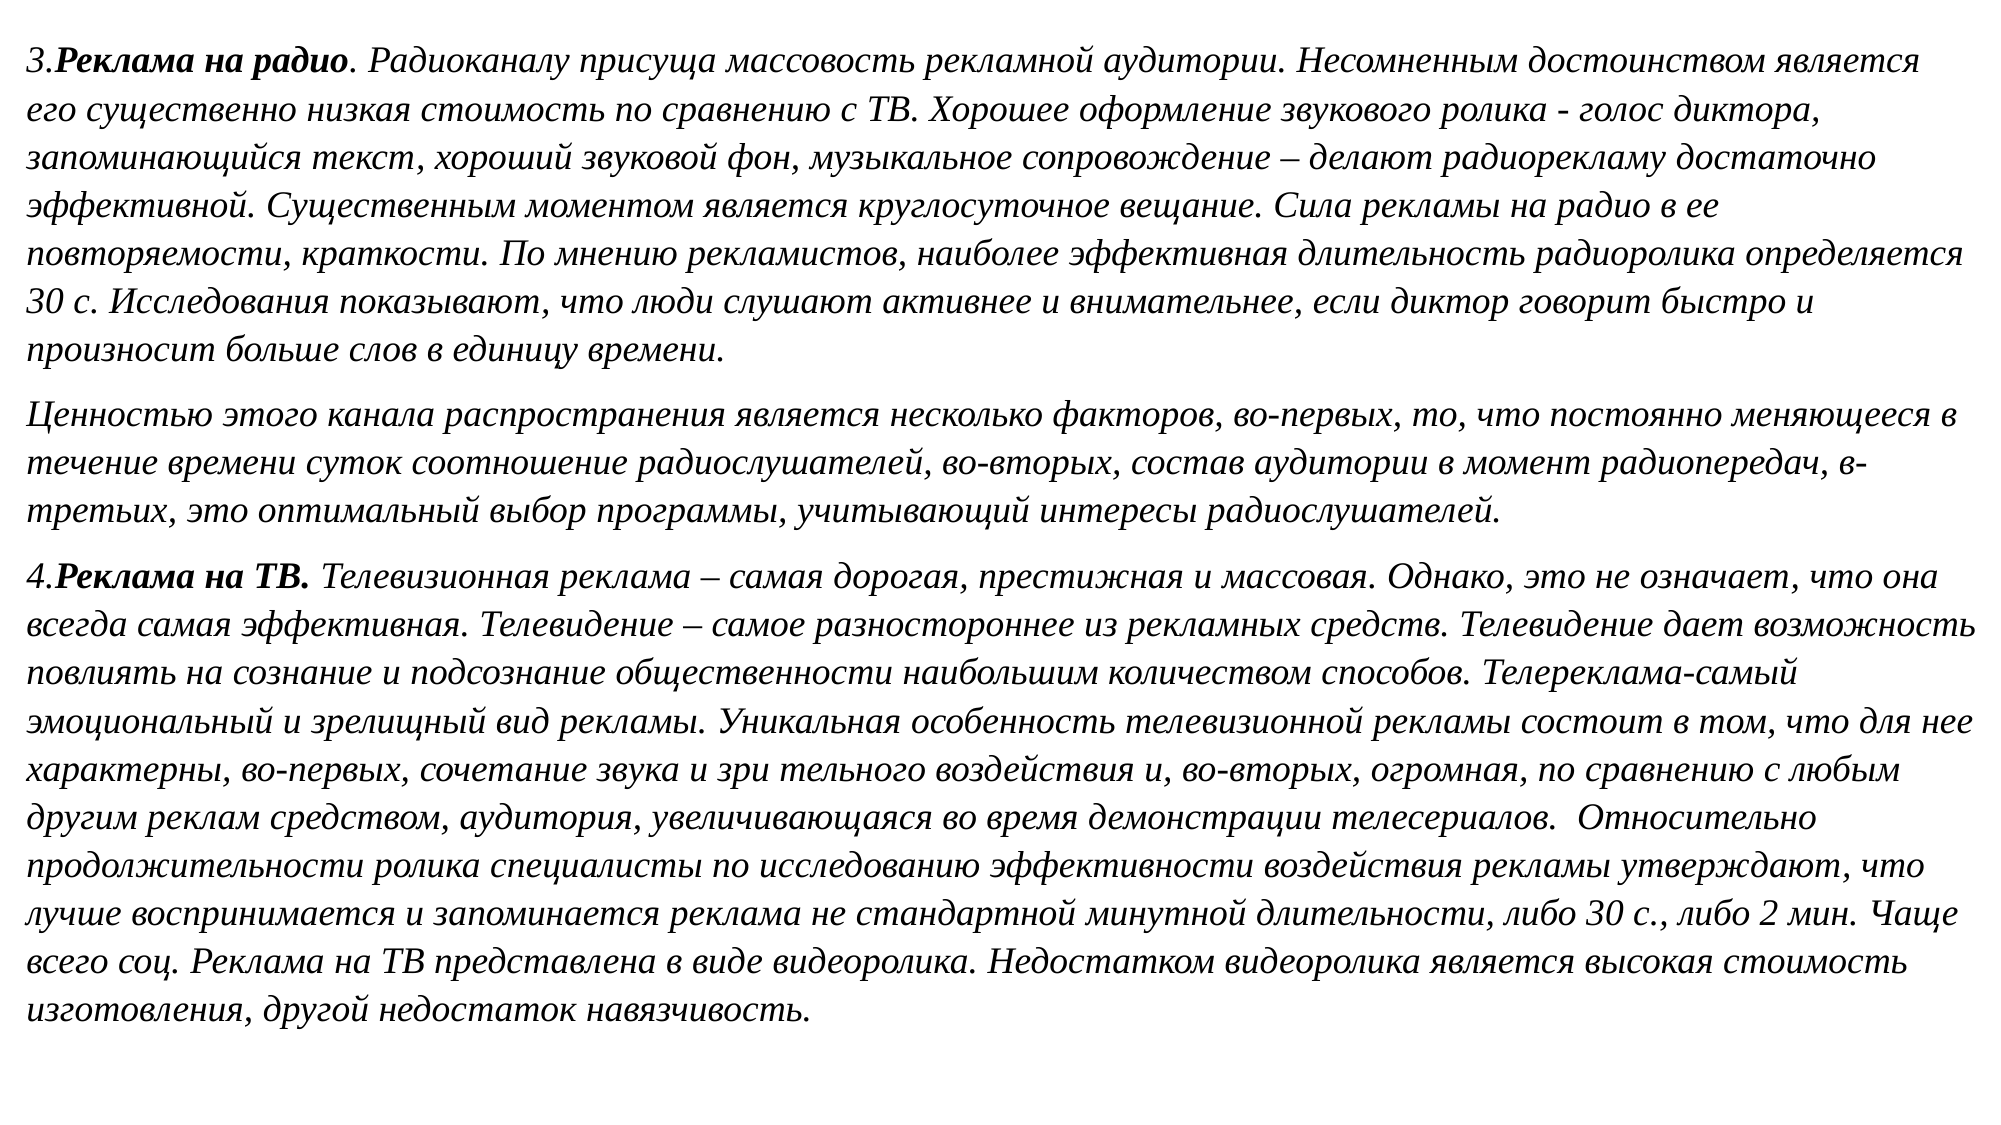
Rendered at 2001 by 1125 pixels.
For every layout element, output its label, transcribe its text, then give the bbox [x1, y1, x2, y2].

text_box 3.Реклама на радио. Радиоканалу присуща массовость рекламной аудитории. Несомненным достоинством является его существенно низкая стоимость по сравнению с ТВ. Хорошее оформление звукового ролика - голос диктора, запоминающийся текст, хороший звуковой фон, музыкальное сопровождение – делают радиорекламу достаточно эффективной. Существенным моментом является круглосуточное вещание. Сила рекламы на радио в ее повторяемости, краткости. По мнению рекламистов, наиболее эффективная длительность радиоролика определяется 30 с. Исследования показывают, что люди слушают активнее и внимательнее, если диктор говорит быстро и произносит больше слов в единицу времени. Ценностью этого канала распространения является несколько факторов, во-первых, то, что постоянно меняющееся в течение времени суток соотношение радиослушателей, во-вторых, состав аудитории в момент радиопередач, в-третьих, это оптимальный выбор программы, учитывающий интересы радиослушателей. [11, 24, 1989, 538]
text_box 4.Реклама на ТВ. Телевизионная реклама – самая дорогая, престижная и массовая. Однако, это не означает, что она всегда самая эффективная. Телевидение – самое разностороннее из рекламных средств. Телевидение дает возможность повлиять на сознание и подсознание общественности наибольшим количеством способов. Телереклама-самый эмоциональный и зрелищный вид рекламы. Уникальная особенность телевизионной рекламы состоит в том, что для нее характерны, во-первых, сочетание звука и зри тельного воздействия и, во-вторых, огромная, по сравнению с любым другим реклам средством, аудитория, увеличивающаяся во время демонстрации телесериалов. Относительно продолжительности ролика специалисты по исследованию эффективности воздействия рекламы утверждают, что лучше воспринимается и запоминается реклама не стандартной минутной длительности, либо 30 с., либо 2 мин. Чаще всего соц. Реклама на ТВ представлена в виде видеоролика. Недостатком видеоролика является высокая стоимость изготовления, другой недостаток навязчивость. [11, 540, 2000, 1037]
